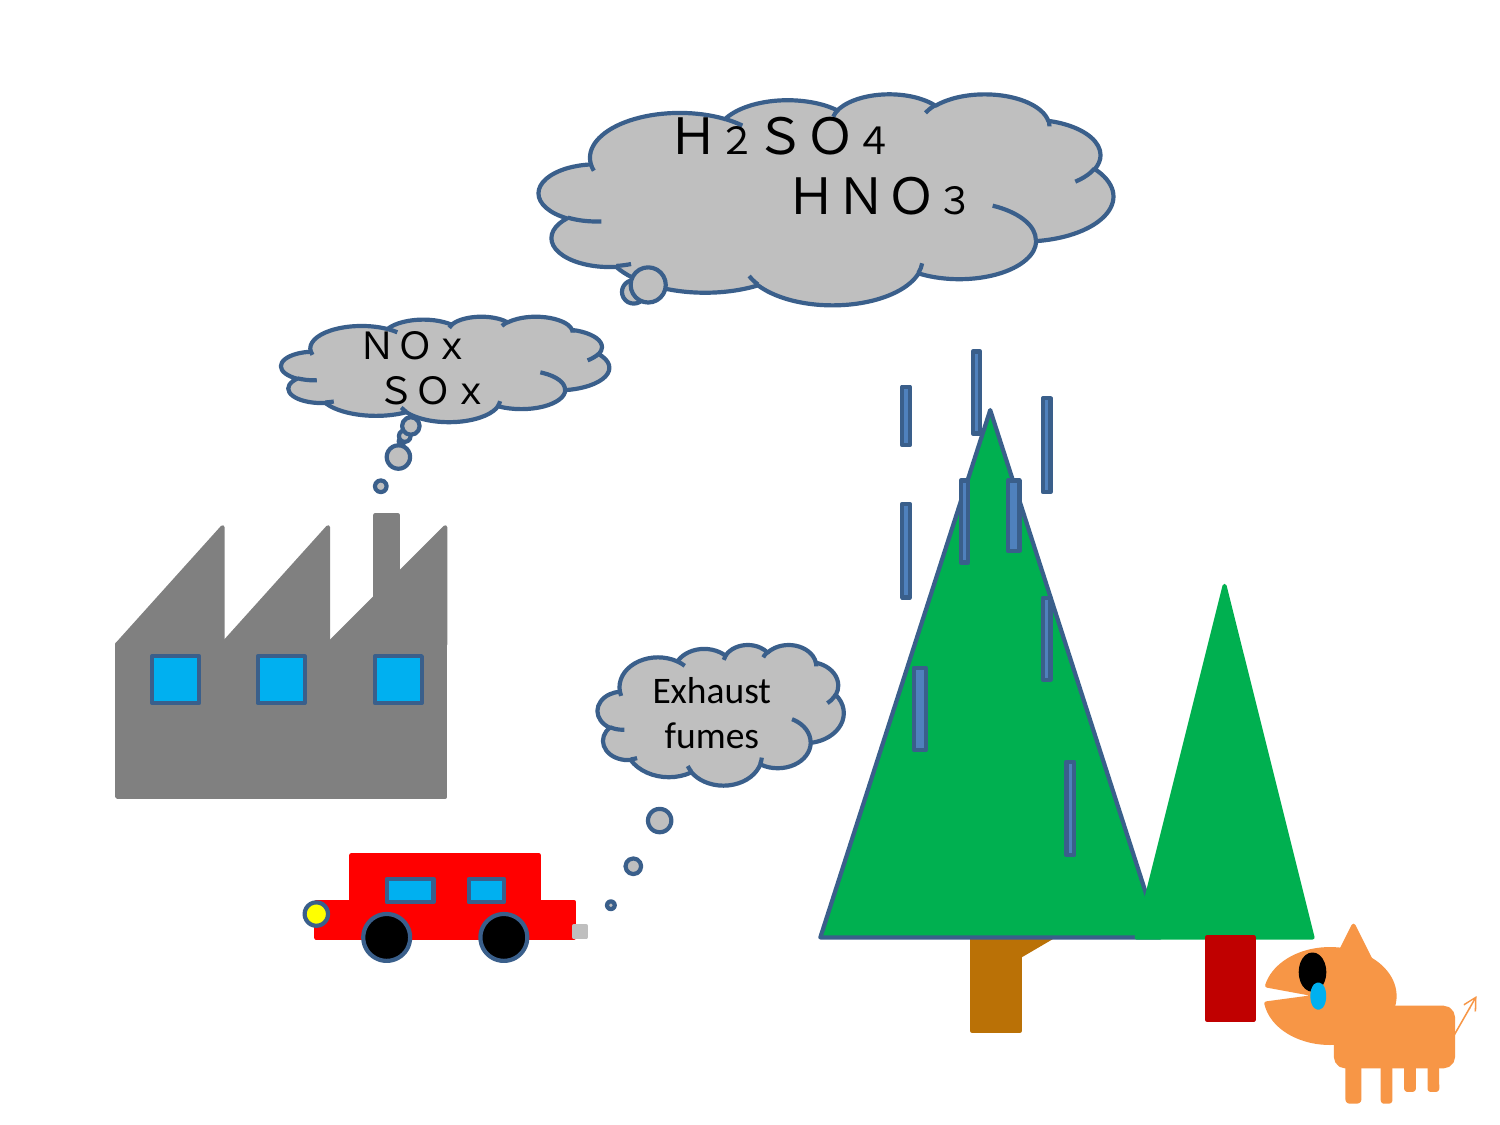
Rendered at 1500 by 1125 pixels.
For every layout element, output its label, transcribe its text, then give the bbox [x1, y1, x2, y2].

text_box [1134, 583, 1315, 940]
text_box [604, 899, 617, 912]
text_box [373, 513, 400, 635]
text_box [1264, 947, 1397, 1046]
text_box [1427, 1064, 1440, 1092]
text_box [1404, 1052, 1416, 1092]
text_box [572, 924, 588, 939]
text_box [1064, 760, 1076, 857]
text_box [971, 349, 982, 436]
text_box [959, 478, 970, 565]
text_box [349, 853, 541, 940]
text_box Exhaust fumes [645, 806, 674, 835]
text_box [314, 900, 377, 940]
text_box [373, 654, 424, 705]
text_box [1022, 940, 1052, 958]
text_box [1041, 396, 1053, 494]
text_box Exhaust fumes [595, 642, 846, 788]
text_box [256, 654, 307, 705]
text_box [1041, 596, 1053, 682]
text_box [1334, 923, 1373, 964]
text_box [1298, 952, 1327, 992]
text_box [478, 911, 530, 963]
text_box [900, 502, 912, 600]
text_box [326, 525, 448, 647]
text_box [467, 877, 506, 904]
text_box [1452, 995, 1477, 1038]
text_box Ｈ２ＳＯ４ ＨＮＯ３ [536, 92, 1116, 308]
text_box [1380, 1064, 1393, 1104]
text_box [970, 940, 1022, 1033]
text_box [372, 478, 389, 495]
text_box [900, 385, 912, 447]
text_box [1310, 982, 1327, 1010]
text_box [912, 666, 928, 752]
text_box [150, 654, 201, 705]
text_box [1205, 935, 1256, 1022]
text_box [302, 900, 331, 928]
text_box [1345, 1052, 1362, 1104]
text_box [115, 646, 447, 799]
text_box [115, 525, 225, 647]
text_box [384, 443, 413, 471]
text_box [361, 911, 413, 963]
text_box [502, 900, 576, 940]
text_box [220, 525, 331, 647]
text_box [1006, 478, 1022, 553]
text_box [385, 877, 436, 904]
text_box [1333, 1005, 1456, 1069]
text_box ＮＯｘ ＳＯｘ [278, 314, 612, 444]
text_box Exhaust fumes [623, 856, 644, 877]
text_box [818, 407, 1147, 940]
